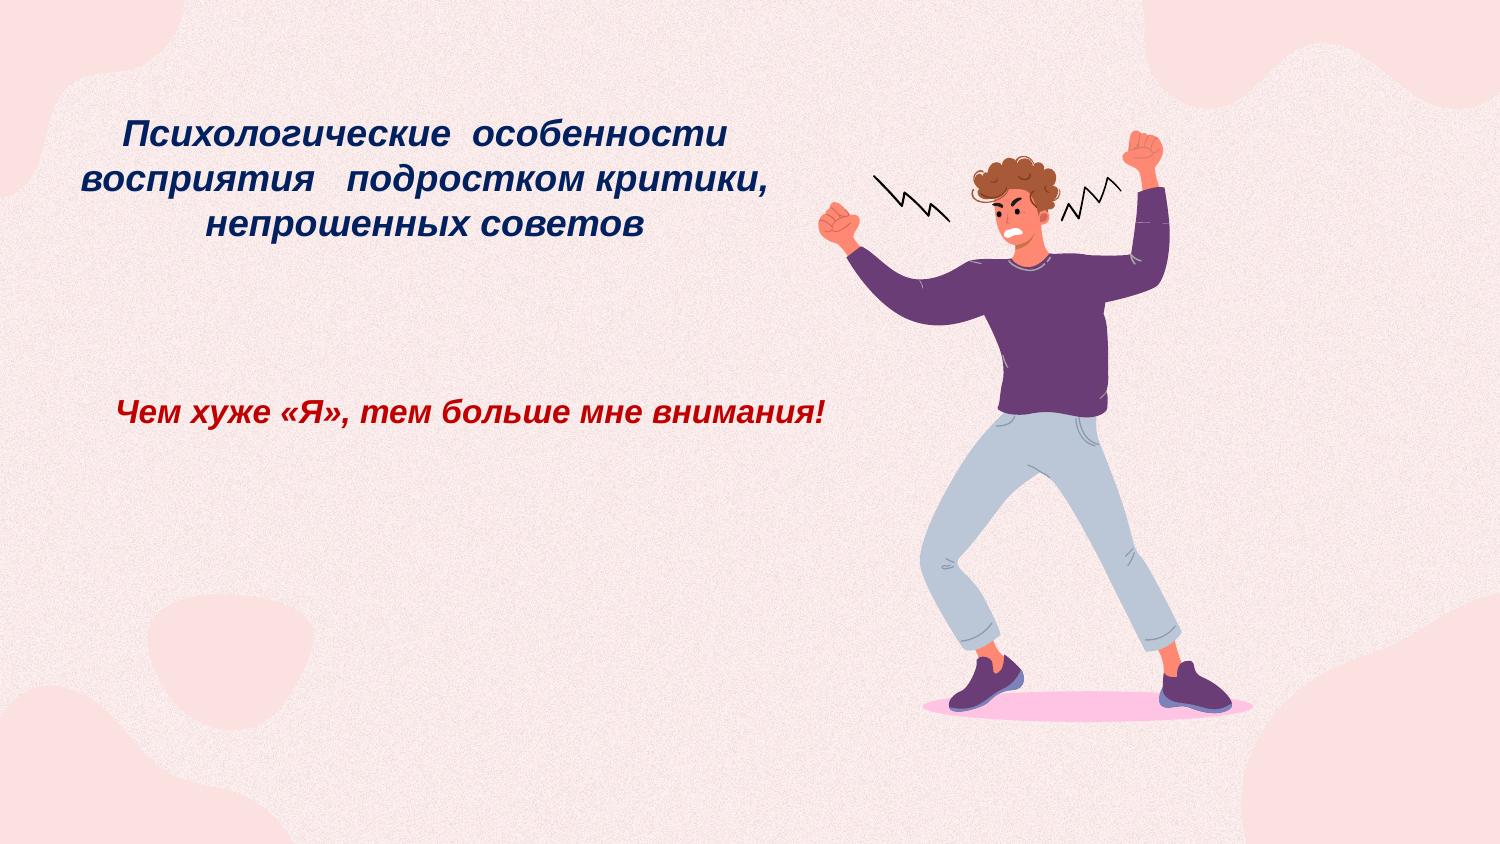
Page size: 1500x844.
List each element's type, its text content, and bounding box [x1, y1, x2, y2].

title Психологические особенности восприятия подростком критики, непрошенных советов [58, 93, 793, 188]
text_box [817, 130, 1254, 723]
title Чем хуже «Я», тем больше мне внимания! [46, 316, 812, 520]
